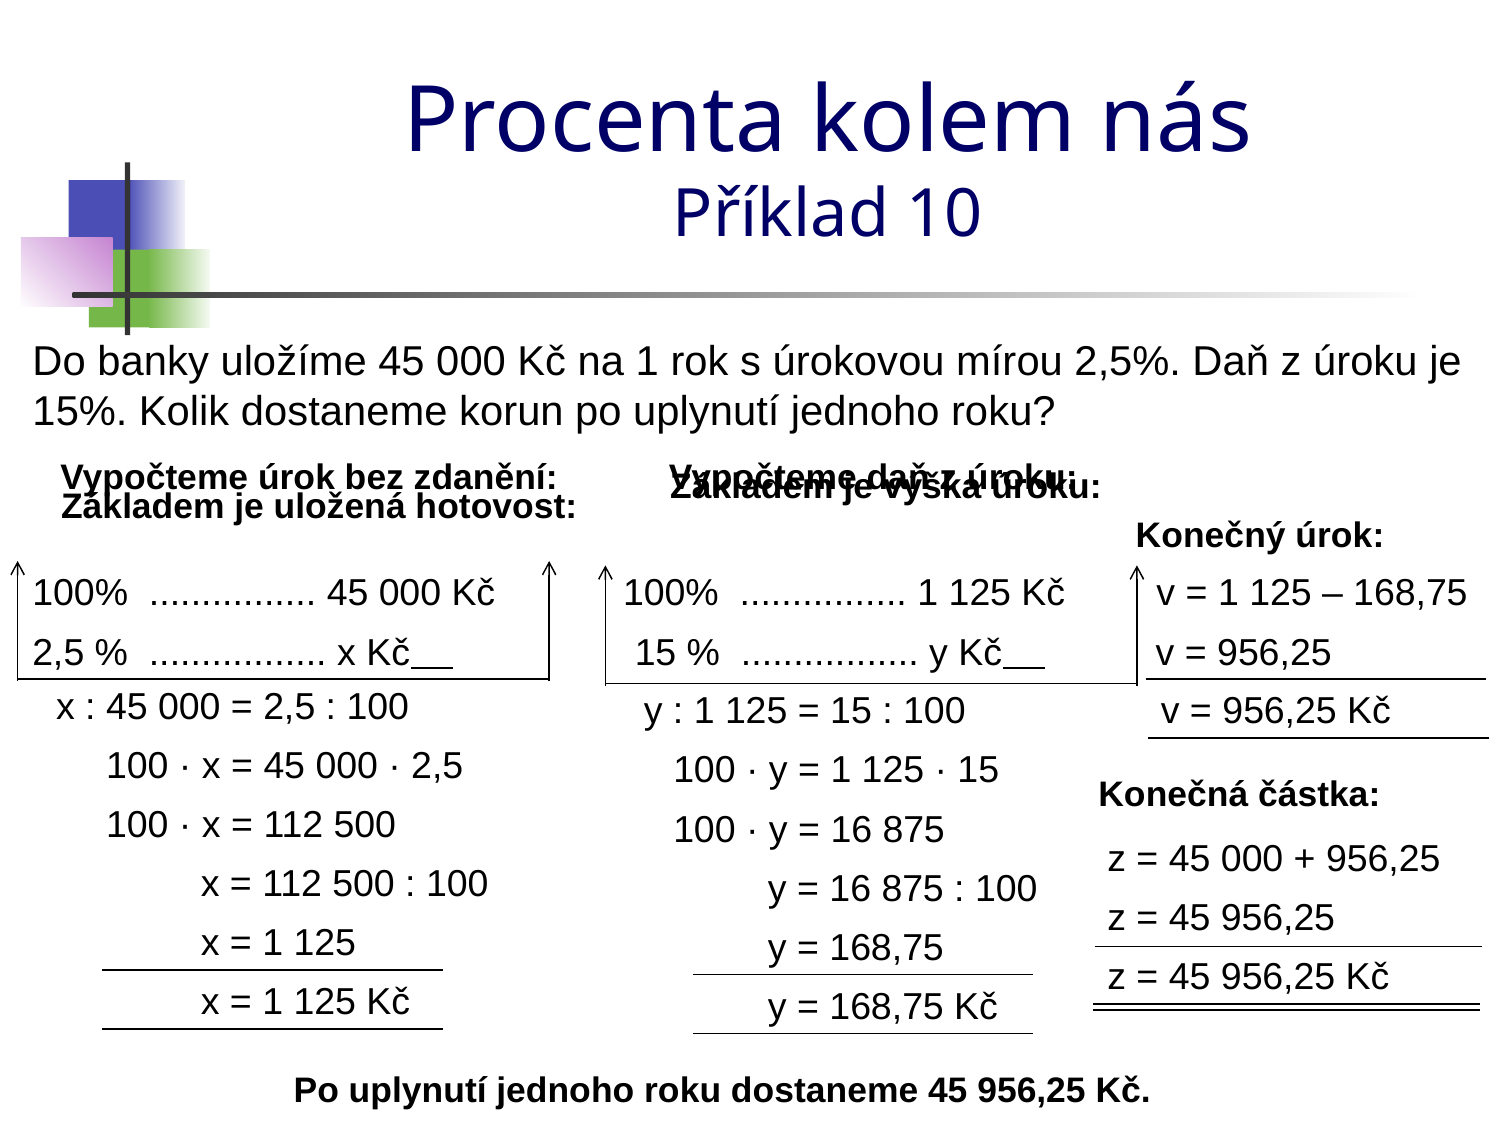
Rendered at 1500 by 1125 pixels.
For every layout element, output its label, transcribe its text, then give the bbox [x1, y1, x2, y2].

text_box Konečný úrok: [1120, 504, 1473, 562]
text_box v = 956,25 [1142, 620, 1347, 680]
text_box Konečná částka: [1083, 763, 1435, 821]
text_box Základem je uložená hotovost: [46, 475, 632, 534]
text_box z = 45 000 + 956,25 [1092, 826, 1500, 885]
text_box Vypočteme daň z úroku: [654, 446, 1117, 505]
text_box z = 45 956,25 Kč [1092, 944, 1500, 1005]
text_box z = 45 956,25 [1092, 885, 1500, 944]
text_box 100 · y = 1 125 · 15 [658, 738, 1093, 797]
text_box y = 16 875 : 100 [753, 856, 1092, 916]
text_box x = 1 125 Kč [186, 969, 620, 1030]
text_box v = 956,25 Kč [1146, 686, 1483, 739]
text_box 100 · x = 45 000 · 2,5 [91, 733, 526, 792]
text_box 100 · y = 16 875 [658, 797, 1093, 857]
text_box Do banky uložíme 45 000 Kč na 1 rok s úrokovou mírou 2,5%. Daň z úroku je 15%. Kolik dostaneme korun po uplynutí jednoho roku? [17, 326, 1500, 441]
text_box 100 · x = 112 500 [91, 792, 526, 853]
text_box x = 112 500 : 100 [186, 851, 620, 912]
text_box 100% ................ 45 000 Kč [18, 560, 538, 621]
title Procenta kolem nás Příklad 10 [188, 34, 1468, 276]
text_box y = 168,75 Kč [753, 974, 1187, 1035]
text_box 2,5 % ................. x Kč [23, 620, 518, 678]
text_box x = 1 125 [186, 912, 620, 969]
text_box y : 1 125 = 15 : 100 [628, 691, 1025, 739]
text_box Vypočteme úrok bez zdanění: [45, 446, 654, 505]
text_box x : 45 000 = 2,5 : 100 [41, 687, 437, 735]
text_box Základem je výška úroku: [655, 456, 1133, 514]
text_box y = 168,75 [753, 916, 1092, 974]
text_box 100% ................ 1 125 Kč [608, 560, 1128, 621]
text_box Po uplynutí jednoho roku dostaneme 45 956,25 Kč. [278, 1059, 1199, 1117]
text_box x : 45 000 = 2,5 : 100 [41, 674, 437, 678]
text_box v = 1 125 – 168,75 [1141, 560, 1500, 621]
text_box 15 % ................. y Kč [620, 620, 1121, 680]
